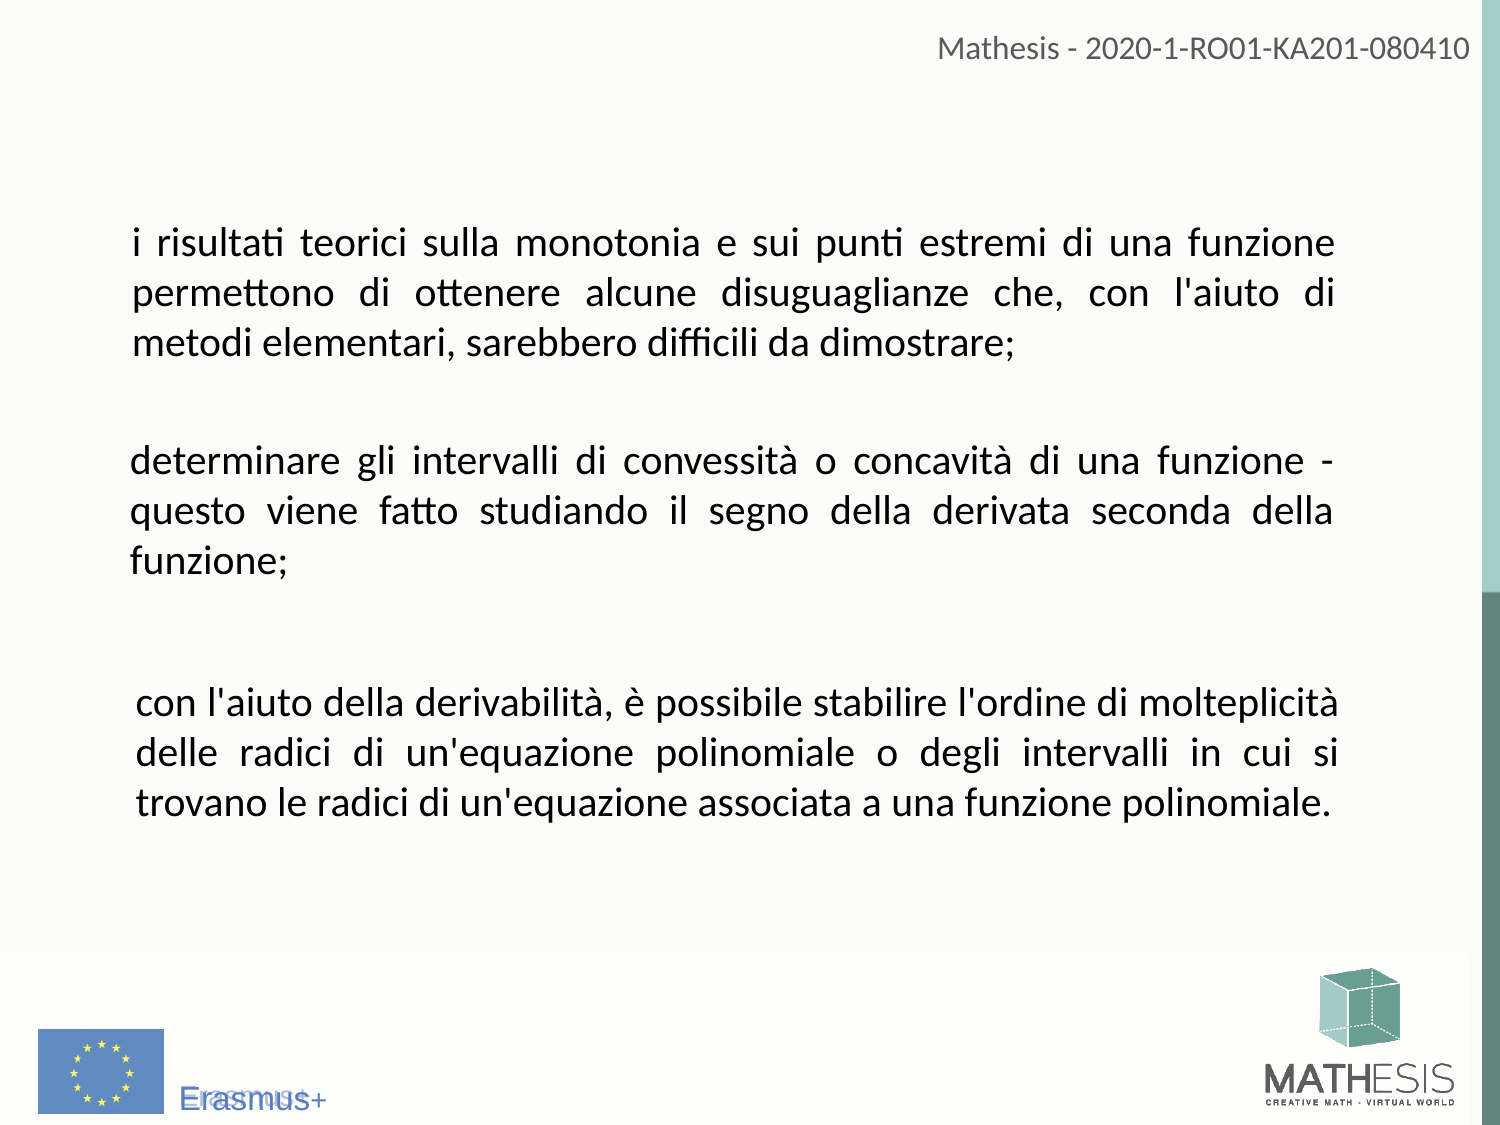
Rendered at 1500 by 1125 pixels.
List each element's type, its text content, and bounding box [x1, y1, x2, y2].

text_box i risultati teorici sulla monotonia e sui punti estremi di una funzione permettono di ottenere alcune disuguaglianze che, con l'aiuto di metodi elementari, sarebbero difficili da dimostrare; [116, 206, 1352, 372]
text_box con l'aiuto della derivabilità, è possibile stabilire l'ordine di molteplicità delle radici di un'equazione polinomiale o degli intervalli in cui si trovano le radici di un'equazione associata a una funzione polinomiale. [120, 667, 1355, 833]
text_box determinare gli intervalli di convessità o concavità di una funzione - questo viene fatto studiando il segno della derivata seconda della funzione; [114, 424, 1350, 590]
